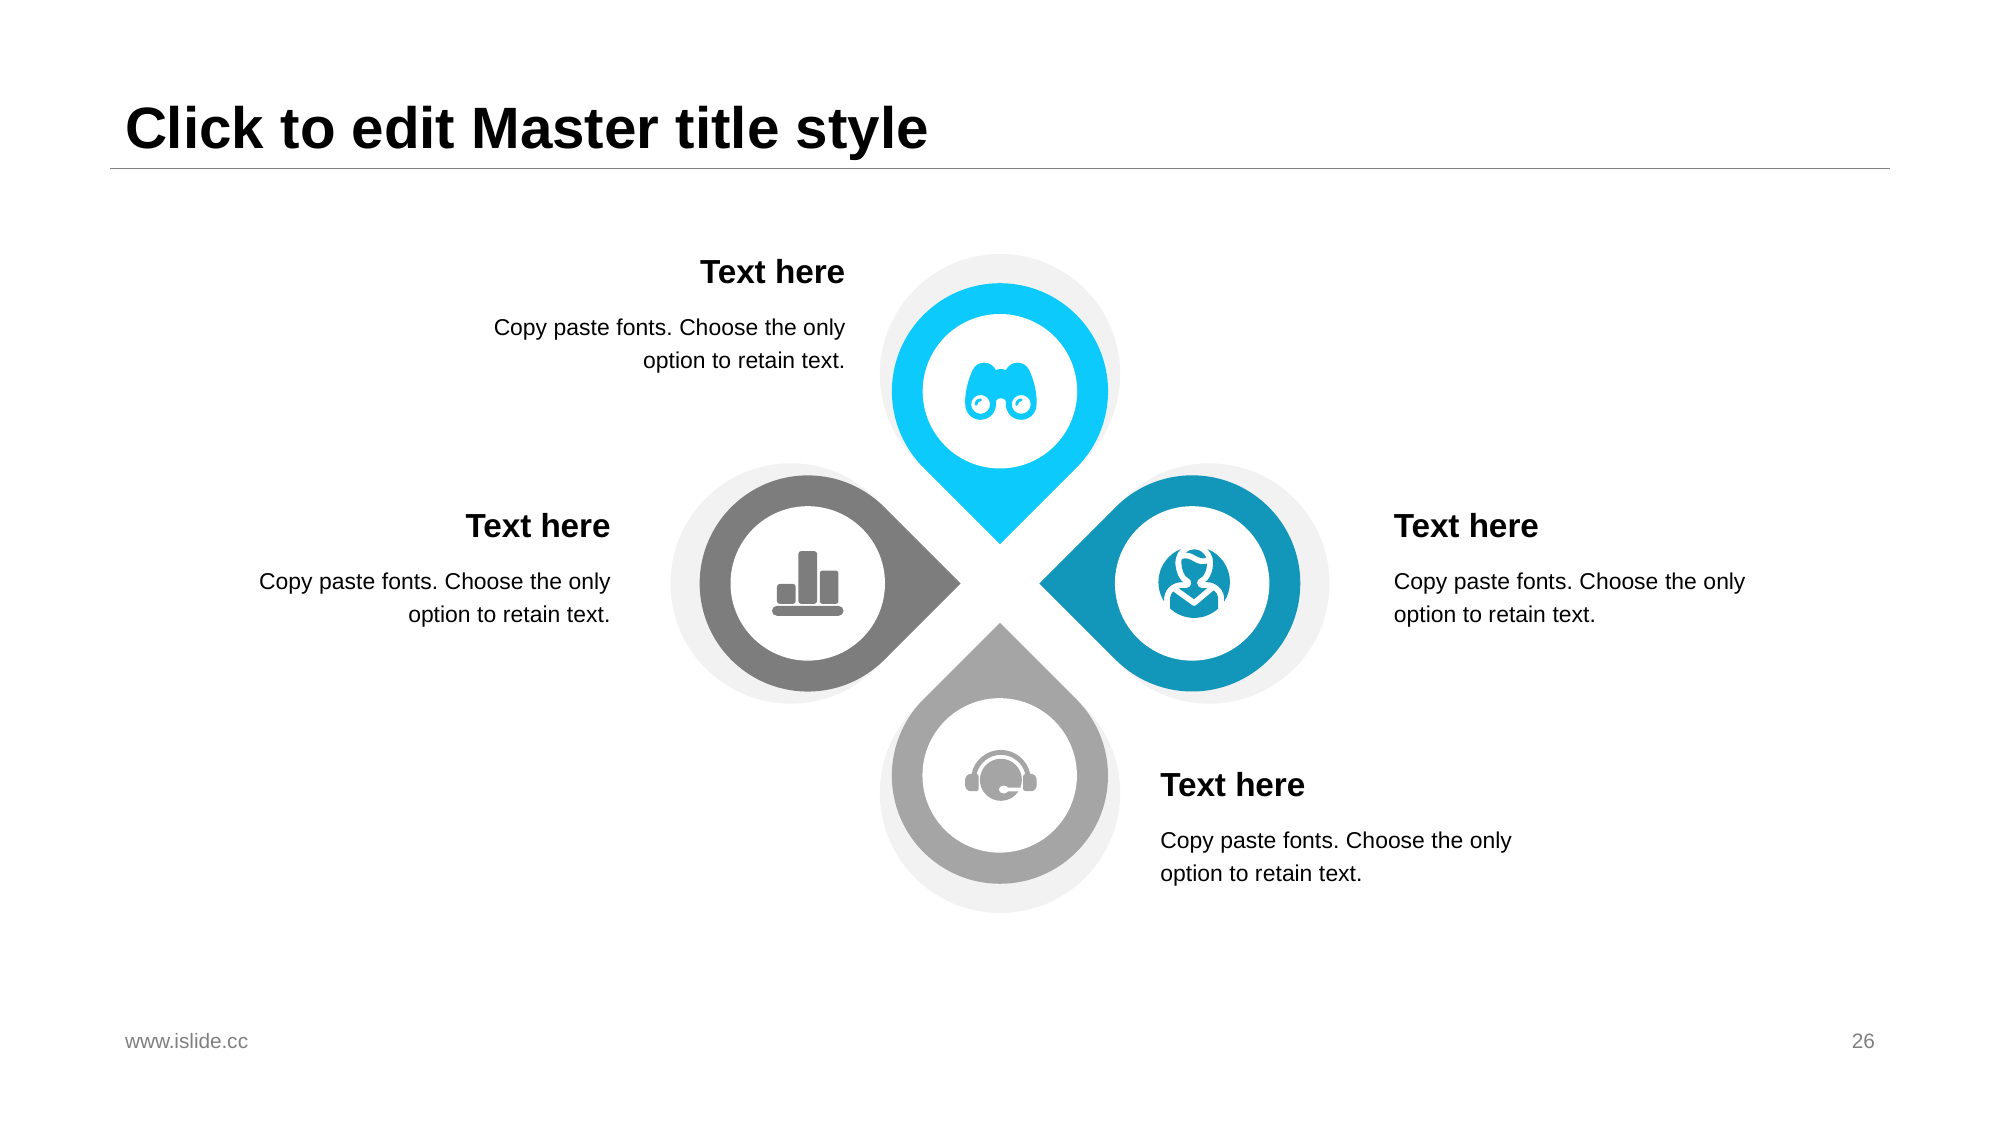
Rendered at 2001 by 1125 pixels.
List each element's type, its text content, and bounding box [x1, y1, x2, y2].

footer www.islide.cc [109, 1023, 790, 1058]
slide_number 26 [1412, 1023, 1890, 1058]
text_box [226, 242, 1779, 932]
title Click to edit Master title style [109, 0, 1890, 169]
